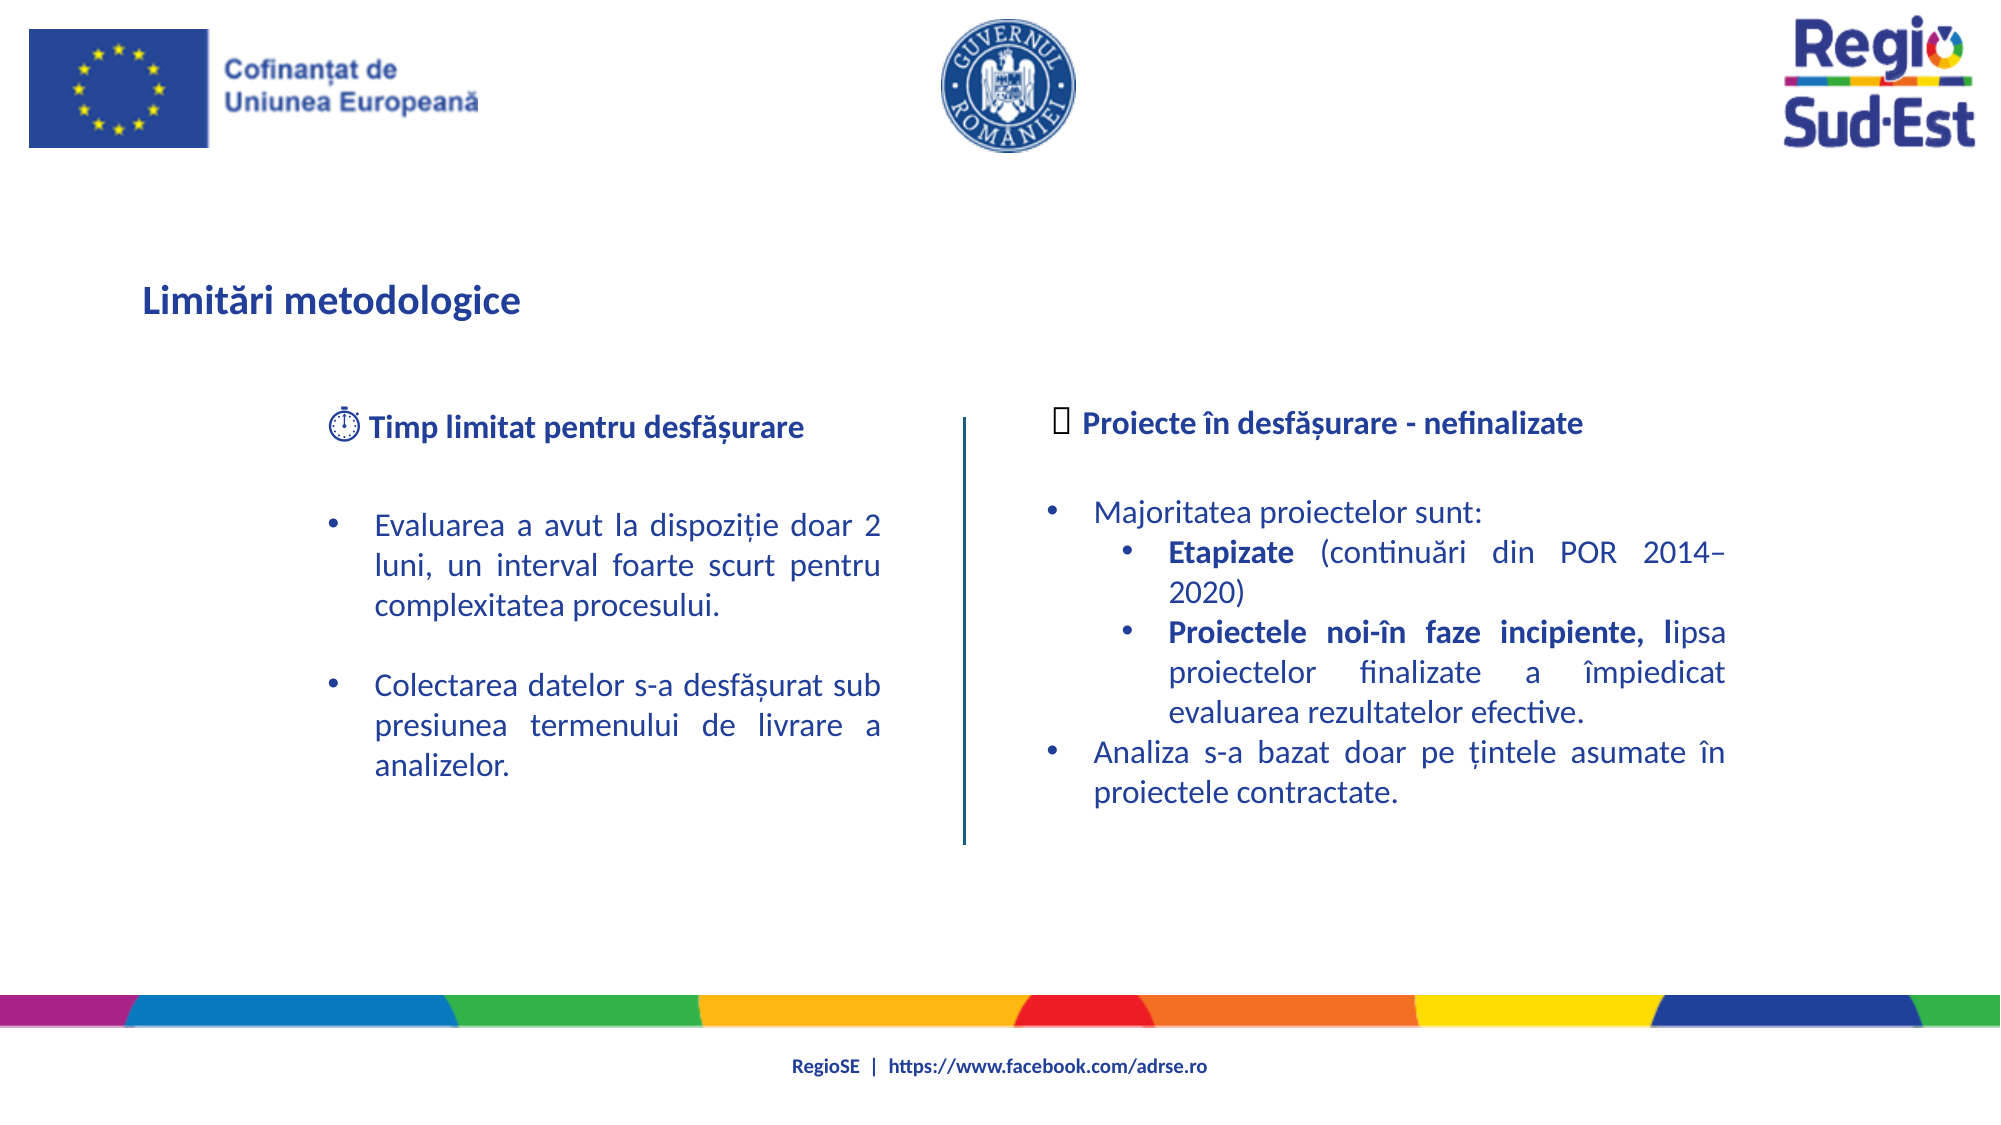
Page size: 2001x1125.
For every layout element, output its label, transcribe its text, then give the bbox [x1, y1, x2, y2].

picture [0, 995, 2000, 1029]
picture [1759, 0, 2000, 220]
picture [941, 19, 1076, 153]
text_box Evaluarea a avut la dispoziție doar 2 luni, un interval foarte scurt pentru complexitatea procesului. Colectarea datelor s-a desfășurat sub presiunea termenului de livrare a analizelor. [312, 495, 897, 790]
text_box Majoritatea proiectelor sunt: Etapizate (continuări din POR 2014–2020) Proiectele noi-în faze incipiente, lipsa proiectelor finalizate a împiedicat evaluarea rezultatelor efective. Analiza s-a bazat doar pe țintele asumate în proiectele contractate. [1031, 483, 1742, 818]
text_box Limitări metodologice [127, 265, 1227, 330]
text_box ⏱️ Timp limitat pentru desfășurare [312, 398, 857, 453]
text_box 🧱 Proiecte în desfășurare - nefinalizate [1035, 389, 2000, 450]
picture [28, 28, 478, 148]
text_box RegioSE | https://www.facebook.com/adrse.ro [776, 1029, 1223, 1085]
